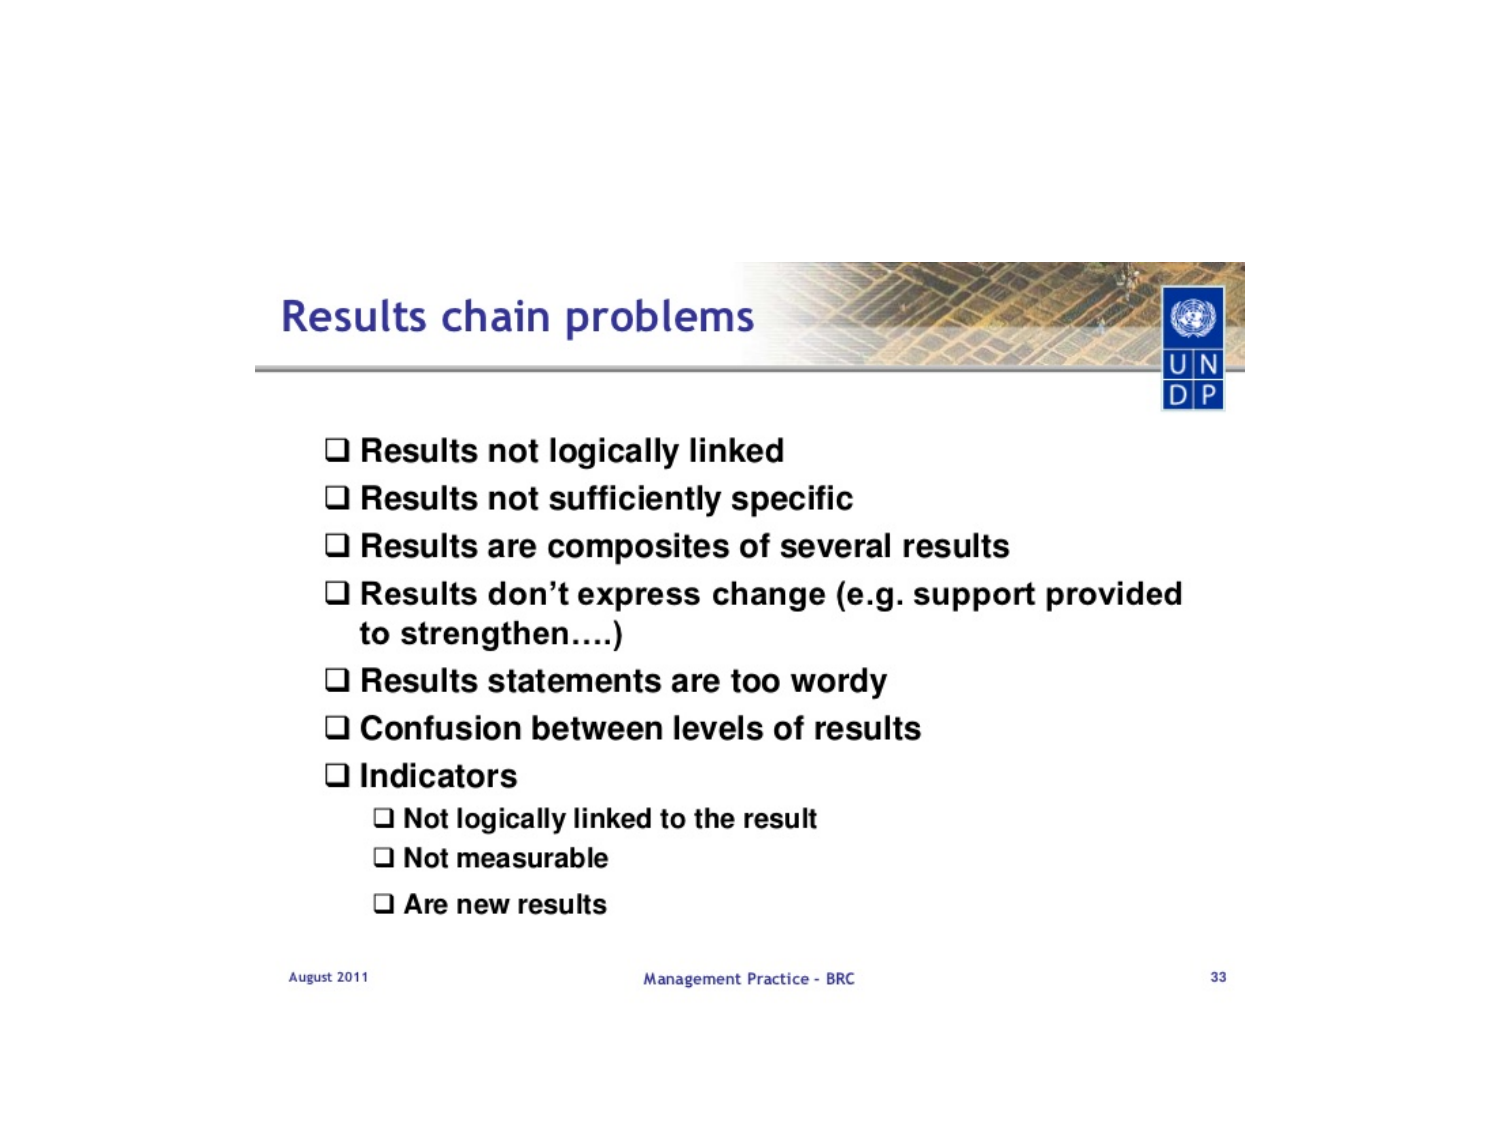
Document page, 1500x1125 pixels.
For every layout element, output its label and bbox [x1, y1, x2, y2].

list [254, 262, 1246, 1006]
